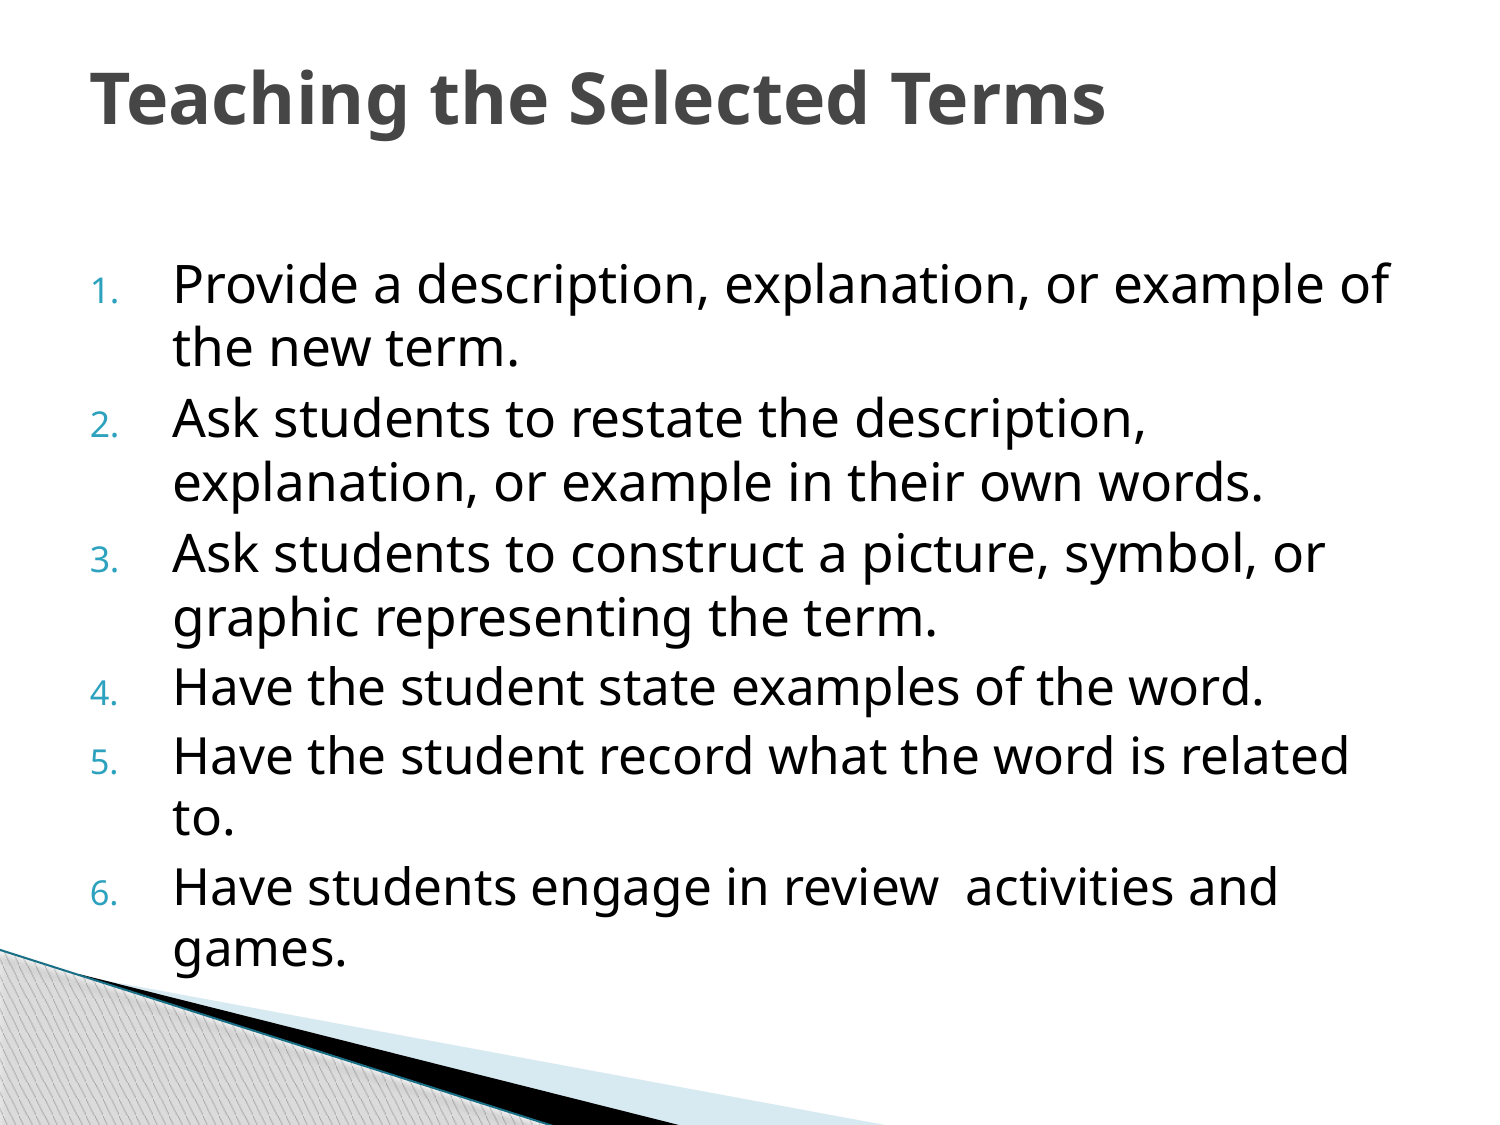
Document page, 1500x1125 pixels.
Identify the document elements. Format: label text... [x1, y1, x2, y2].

title Teaching the Selected Terms [75, 45, 1425, 233]
list Provide a description, explanation, or example of the new term. Ask students to restate the description, explanation, or example in their own words. Ask students to construct a picture, symbol, or graphic representing the term. Have the student state examples of the word. Have the student record what the word is related to. Have students engage in review activities and games. [75, 243, 1425, 986]
